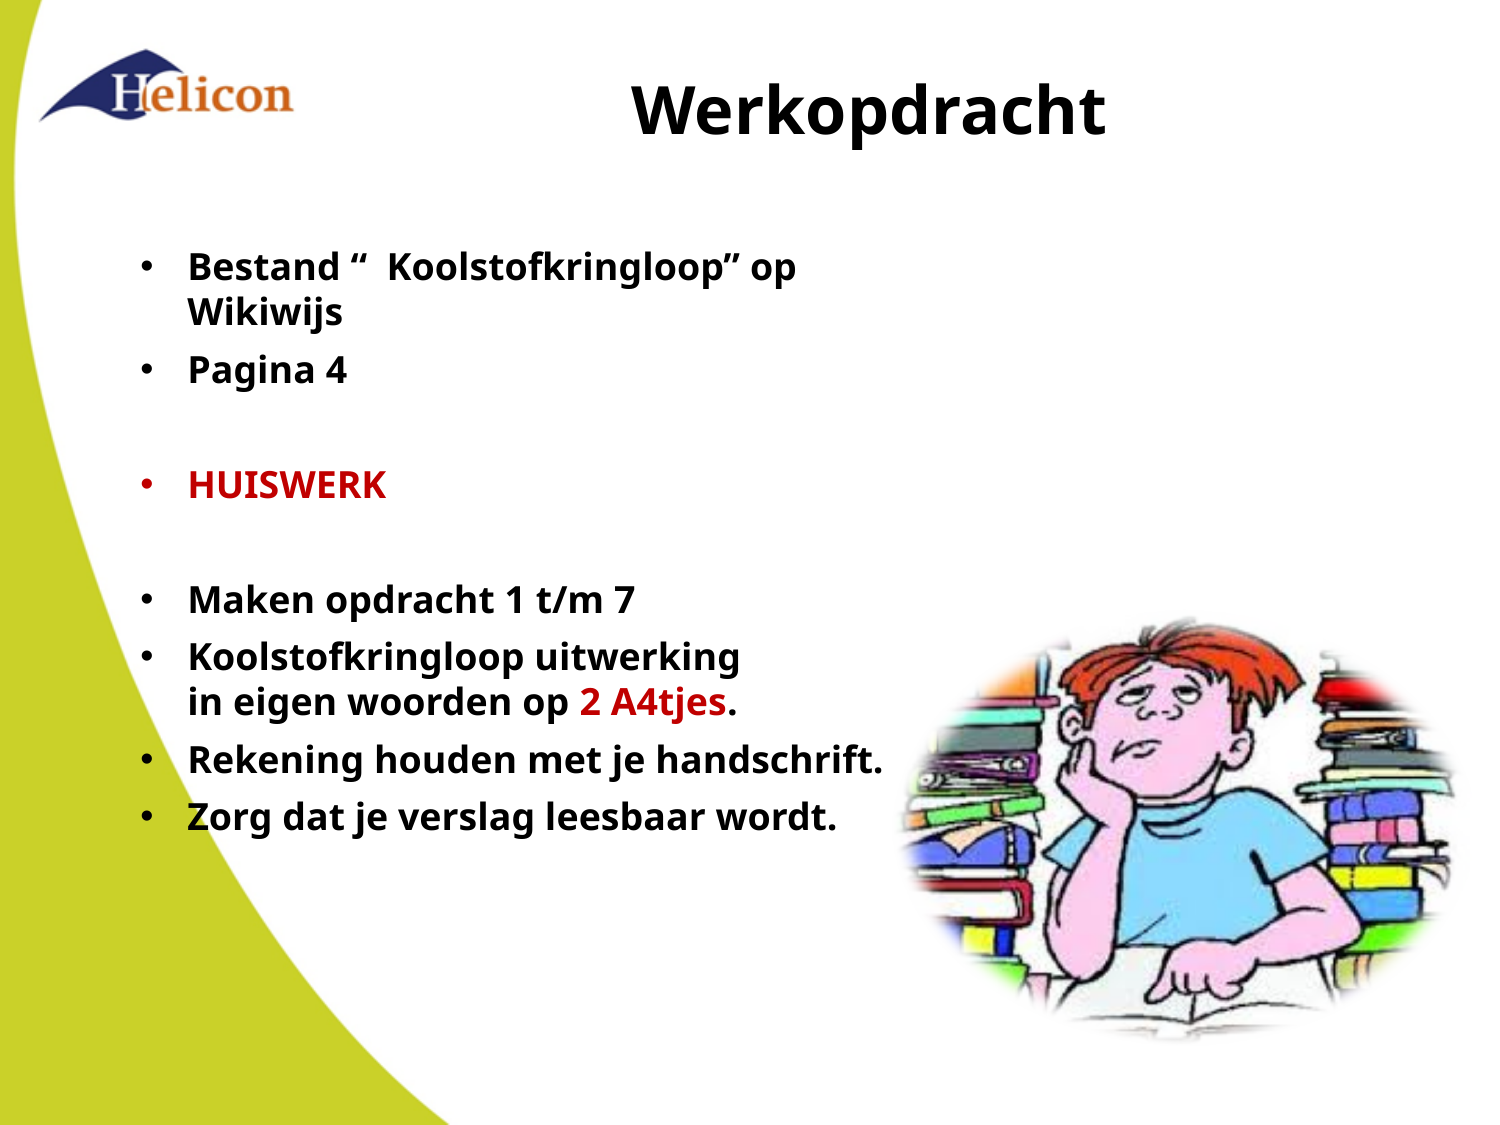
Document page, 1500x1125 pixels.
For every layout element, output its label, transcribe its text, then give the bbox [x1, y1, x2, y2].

title Werkopdracht [324, 54, 1415, 161]
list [891, 609, 1477, 1047]
text_box Bestand “ Koolstofkringloop” op Wikiwijs Pagina 4 HUISWERK Maken opdracht 1 t/m 7 Koolstofkringloop uitwerking in eigen woorden op 2 A4tjes. Rekening houden met je handschrift. Zorg dat je verslag leesbaar wordt. [125, 235, 916, 846]
picture [0, 0, 1500, 1125]
